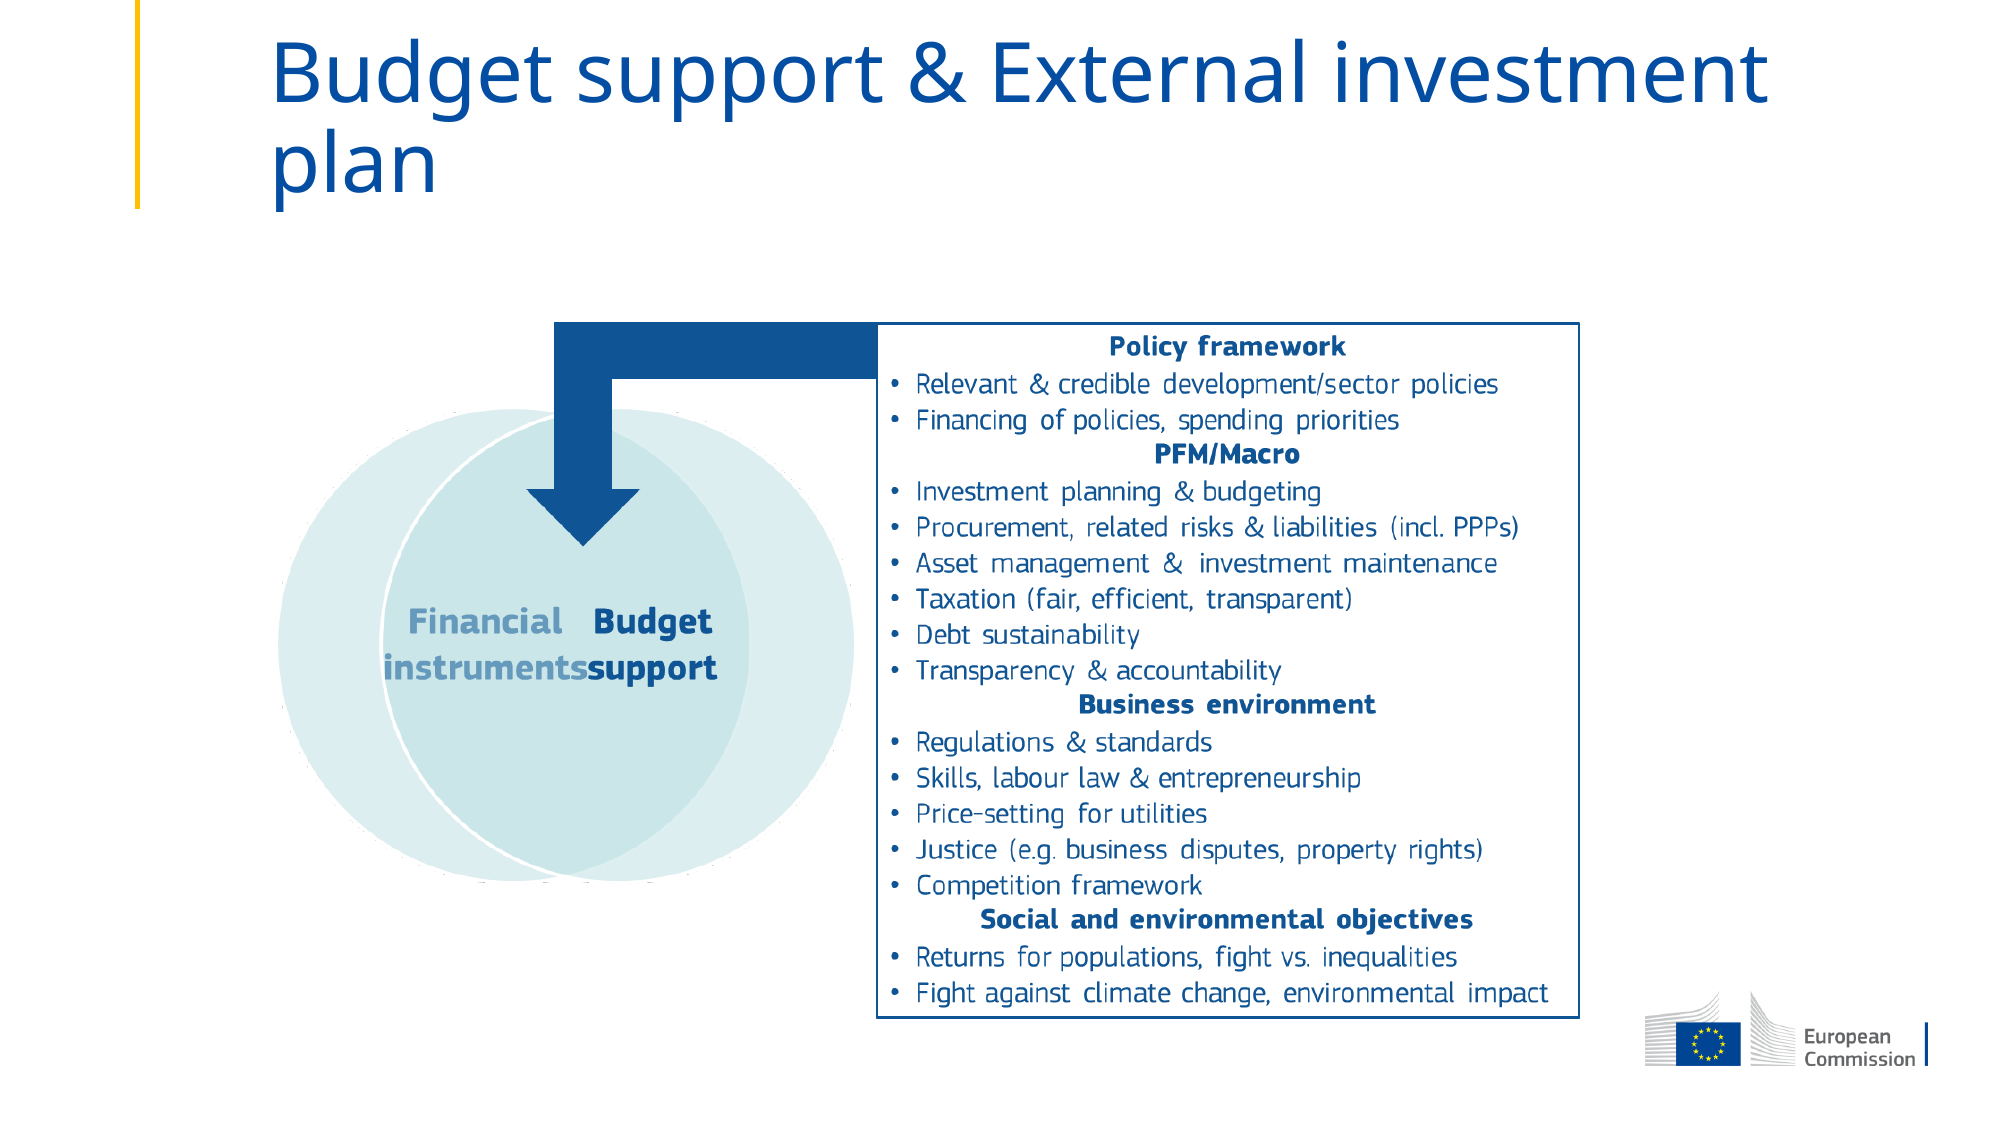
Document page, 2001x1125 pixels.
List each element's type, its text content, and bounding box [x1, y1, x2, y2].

title Budget support & External investment plan [136, 56, 1795, 211]
picture [189, 319, 1580, 1028]
picture [1645, 991, 1928, 1066]
